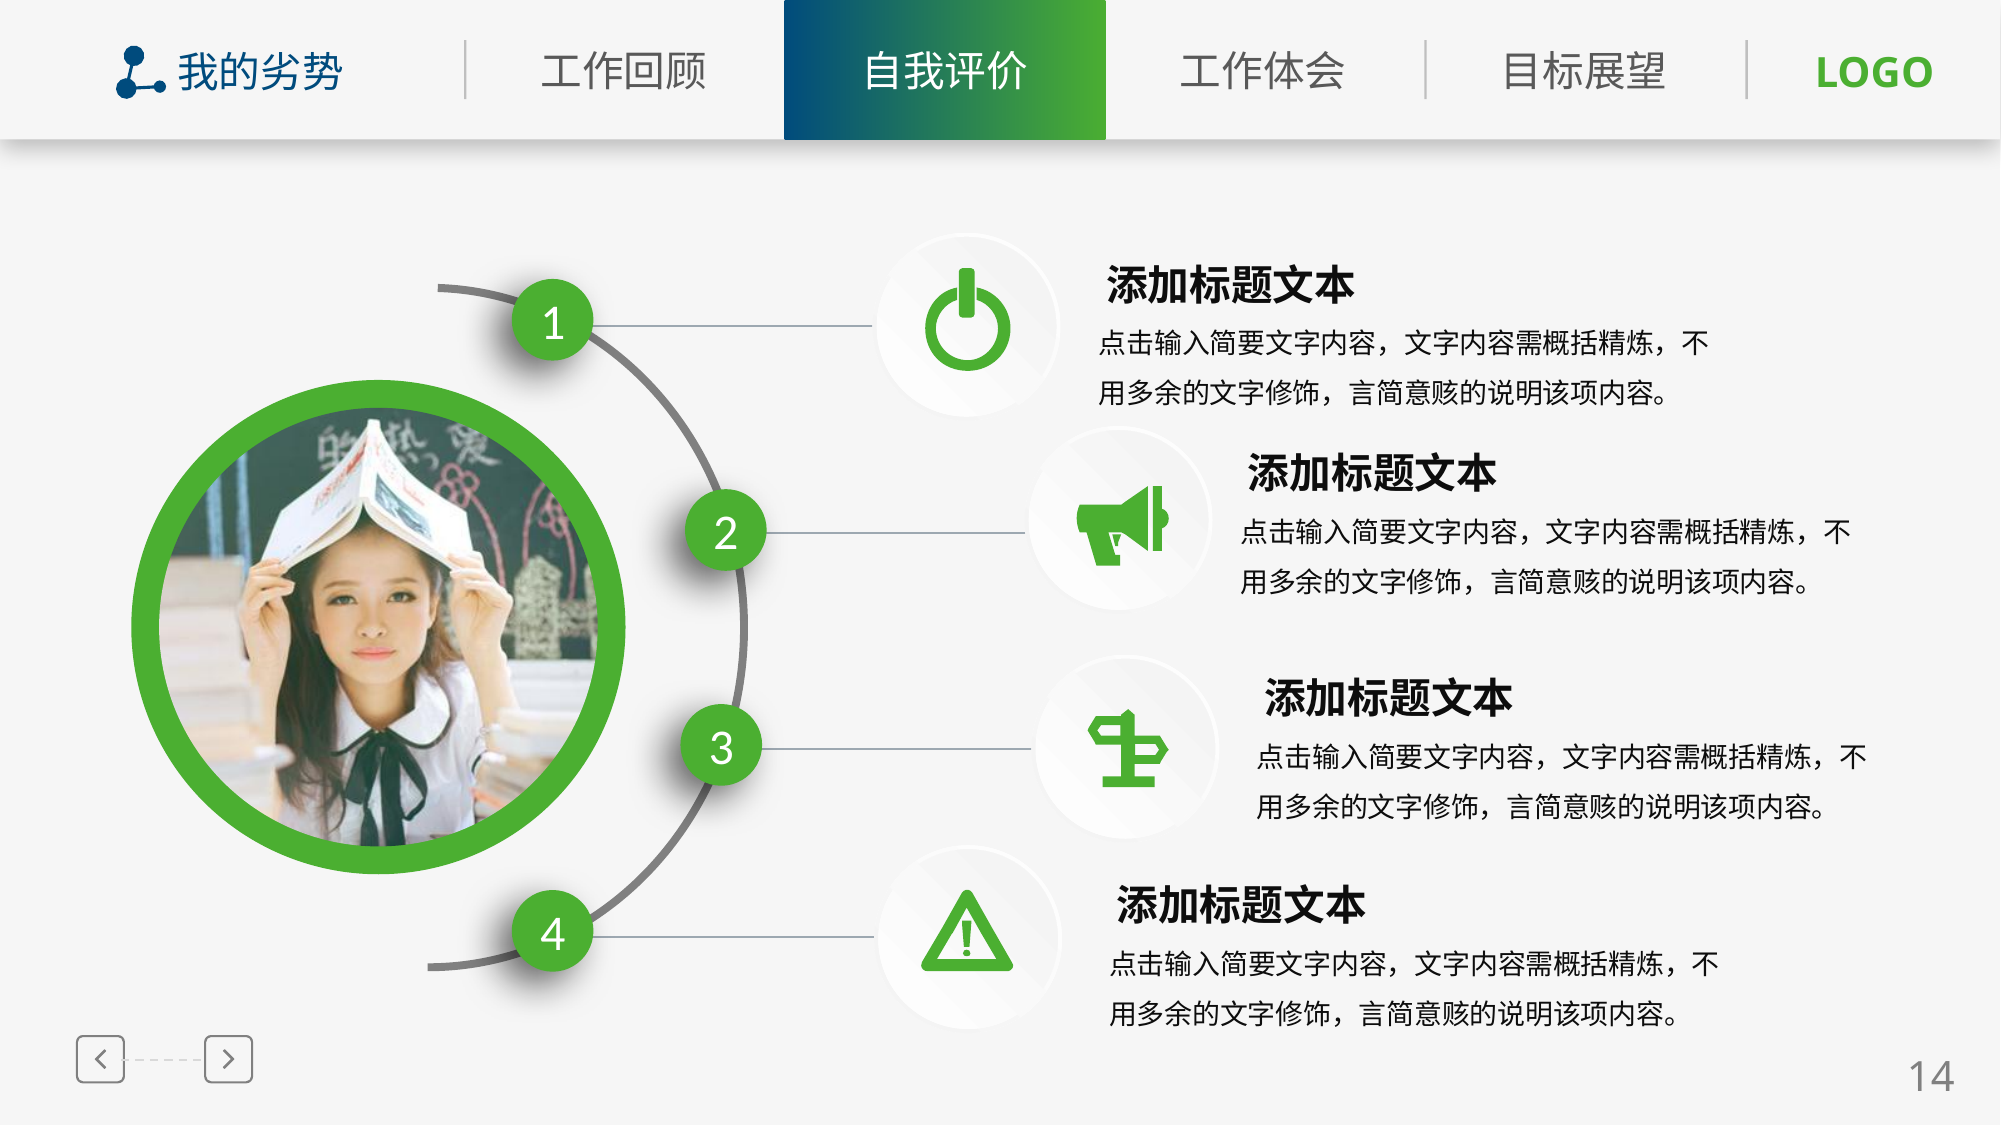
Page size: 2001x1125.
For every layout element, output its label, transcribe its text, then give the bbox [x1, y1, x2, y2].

text_box 点击输入简要文字内容，文字内容需概括精炼，不用多余的文字修饰，言简意赅的说明该项内容。 [1236, 713, 1903, 834]
text_box [731, 603, 751, 699]
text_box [1024, 425, 1213, 615]
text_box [873, 844, 1063, 1034]
text_box 添加标题文本 [1227, 436, 1519, 487]
text_box 添加标题文本 [1244, 662, 1535, 713]
text_box 3 [678, 701, 765, 788]
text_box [872, 232, 1061, 421]
text_box 添加标题文本 [1086, 248, 1377, 299]
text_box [122, 38, 404, 105]
text_box 点击输入简要文字内容，文字内容需概括精炼，不用多余的文字修饰，言简意赅的说明该项内容。 [1089, 919, 1755, 1040]
text_box 点击输入简要文字内容，文字内容需概括精炼，不用多余的文字修饰，言简意赅的说明该项内容。 [1078, 299, 1745, 420]
text_box [606, 340, 718, 475]
text_box 点击输入简要文字内容，文字内容需概括精炼，不用多余的文字修饰，言简意赅的说明该项内容。 [1220, 487, 1887, 608]
text_box 4 [509, 887, 596, 974]
text_box [435, 281, 485, 299]
text_box 添加标题文本 [1096, 868, 1388, 919]
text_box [131, 379, 626, 875]
text_box 1 [509, 276, 596, 363]
text_box [597, 824, 691, 919]
text_box 2 [682, 487, 769, 573]
text_box [425, 958, 473, 974]
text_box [1031, 654, 1220, 843]
